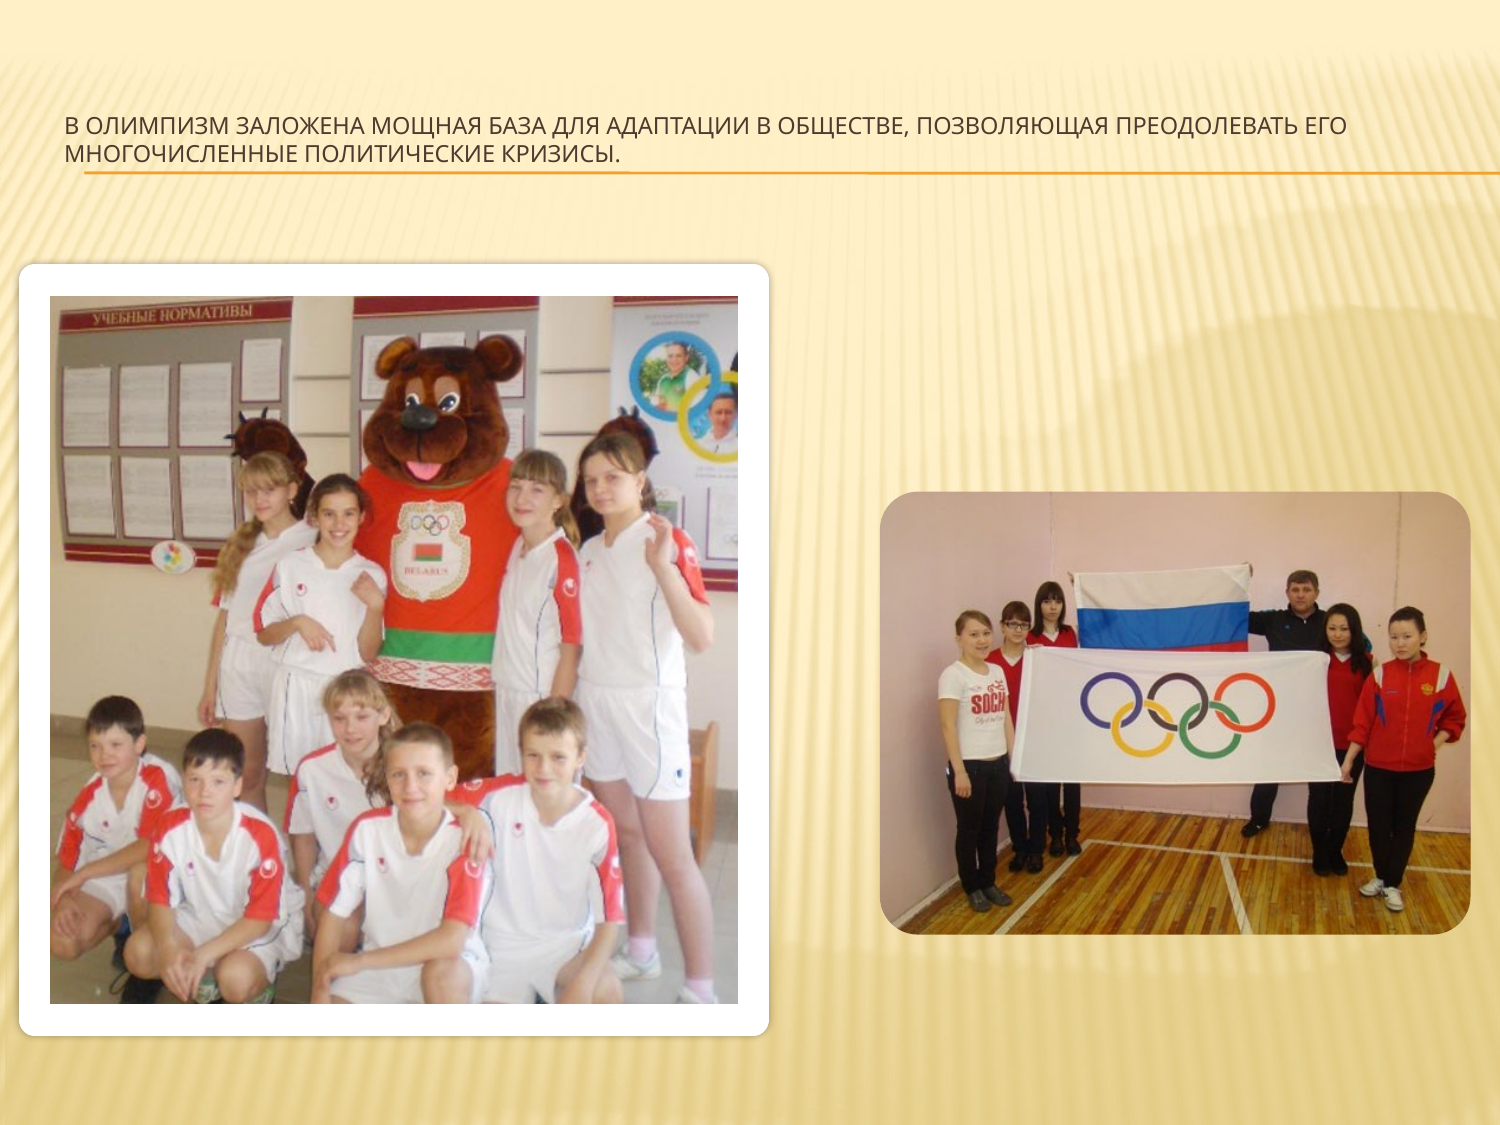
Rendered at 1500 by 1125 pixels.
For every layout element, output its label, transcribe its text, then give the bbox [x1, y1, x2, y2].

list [879, 491, 1471, 935]
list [49, 295, 738, 1005]
title В олимпизм заложена мощная база для адаптации в обществе, позволяющая преодолевать его многочисленные политические кризисы. [49, 75, 1475, 213]
